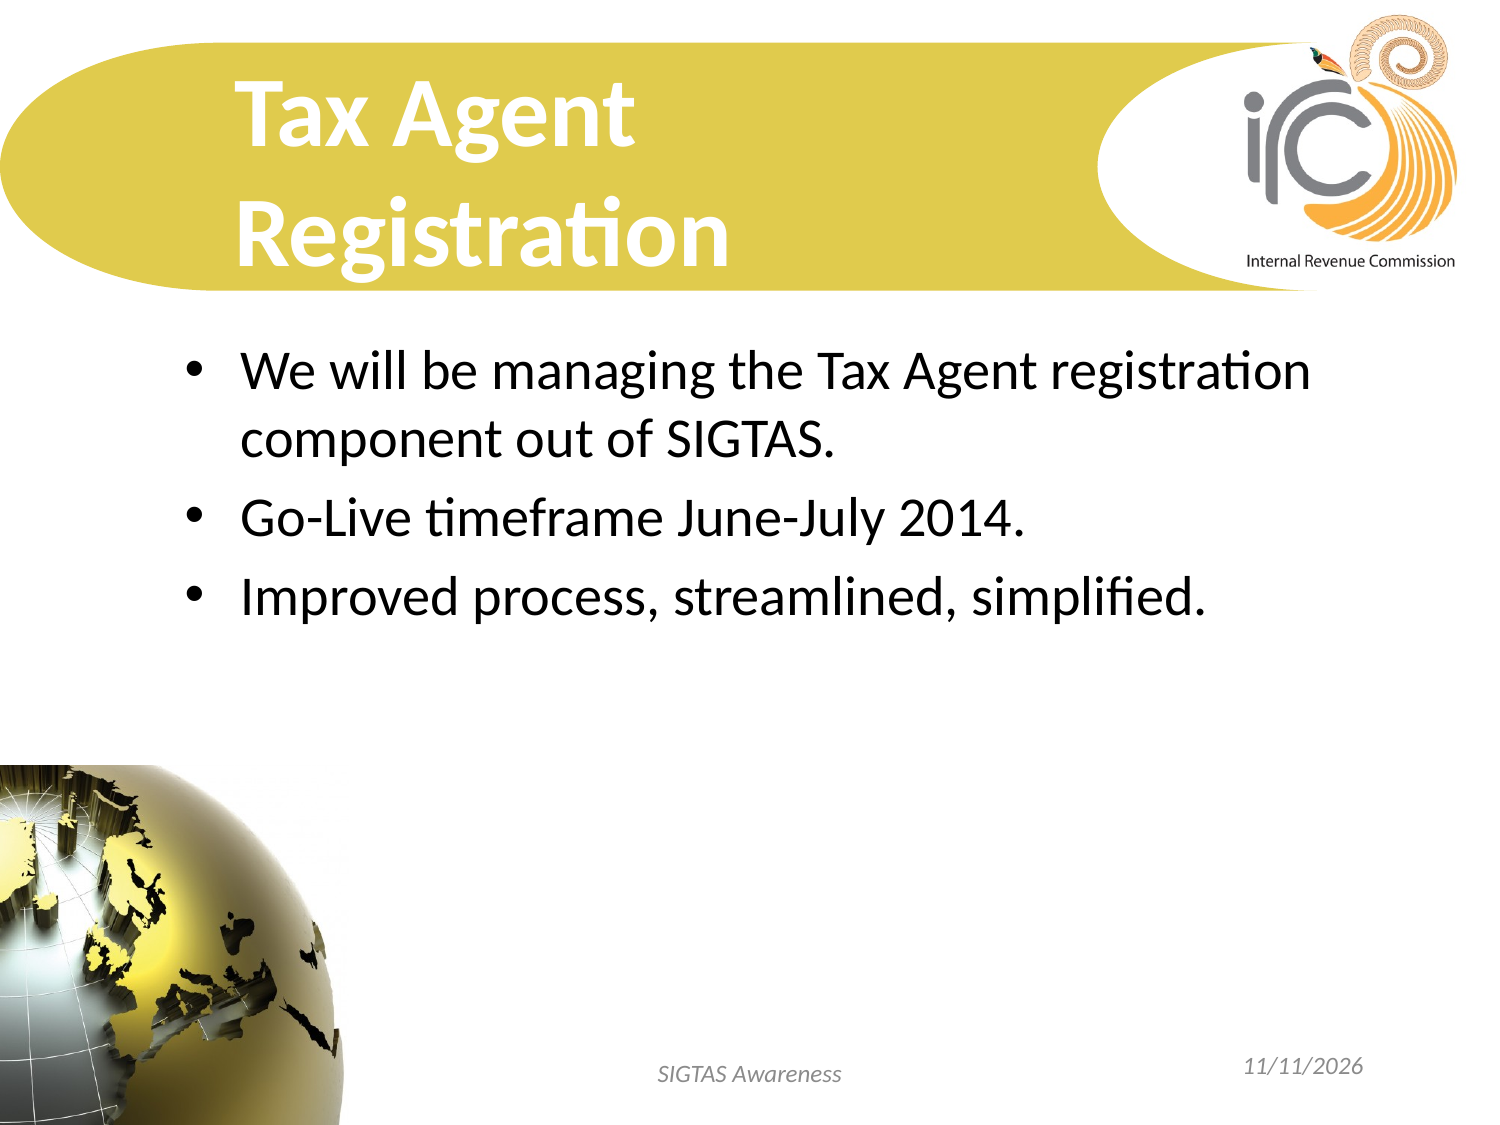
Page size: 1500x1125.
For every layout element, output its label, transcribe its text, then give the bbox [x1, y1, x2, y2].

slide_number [1128, 1035, 1478, 1095]
text_box Tax Agent Registration [0, 40, 1319, 293]
list We will be managing the Tax Agent registration component out of SIGTAS. Go-Live timeframe June-July 2014. Improved process, streamlined, simplified. [169, 326, 1436, 953]
picture [0, 764, 349, 1125]
footer SIGTAS Awareness [512, 1042, 988, 1103]
picture [1204, 0, 1500, 283]
